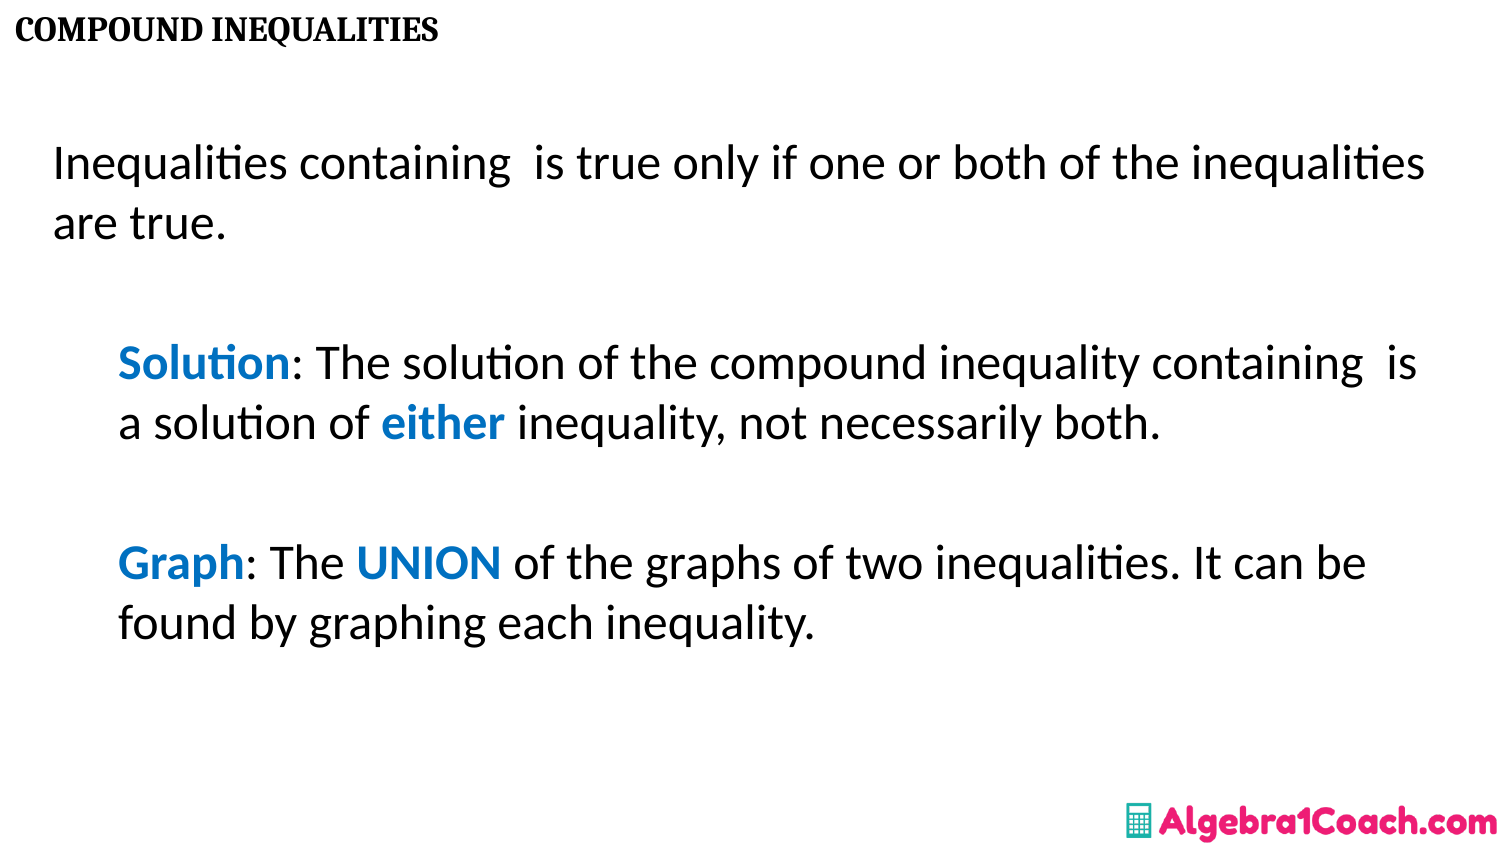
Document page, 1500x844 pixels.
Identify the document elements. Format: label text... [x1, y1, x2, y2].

picture [1109, 798, 1500, 844]
title COMPOUND INEQUALITIES [0, 0, 1350, 57]
